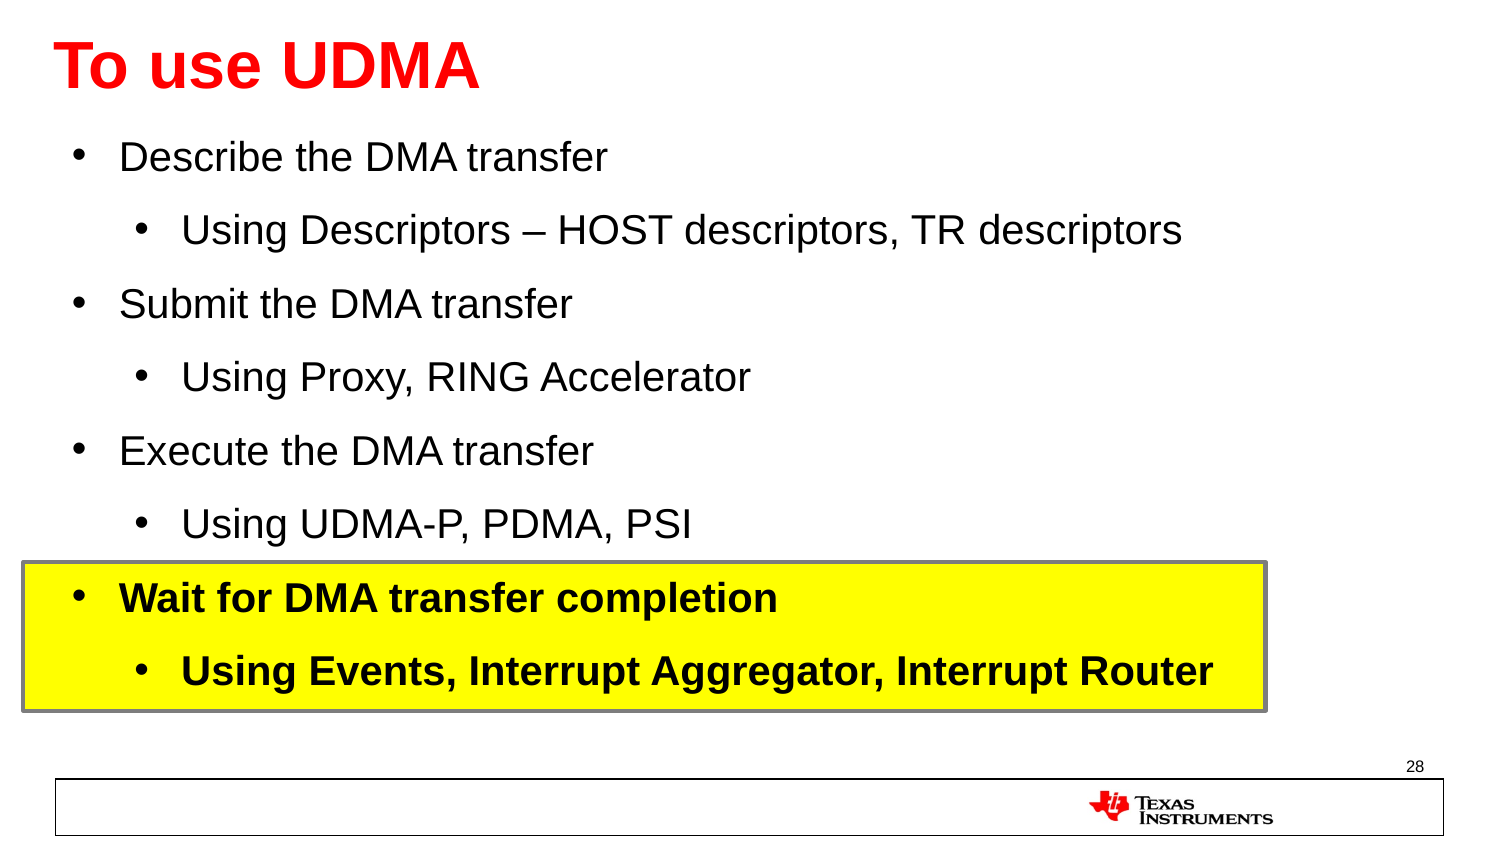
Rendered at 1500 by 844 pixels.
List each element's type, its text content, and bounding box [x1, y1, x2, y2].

slide_number 28 [1089, 747, 1440, 774]
title To use UDMA [37, 17, 1426, 119]
picture [1087, 789, 1274, 825]
text_box [21, 560, 1268, 713]
text_box Describe the DMA transfer Using Descriptors – HOST descriptors, TR descriptors Submit the DMA transfer Using Proxy, RING Accelerator Execute the DMA transfer Using UDMA-P, PDMA, PSI Wait for DMA transfer completion Using Events, Interrupt Aggregator, Interrupt Router [62, 125, 1266, 699]
